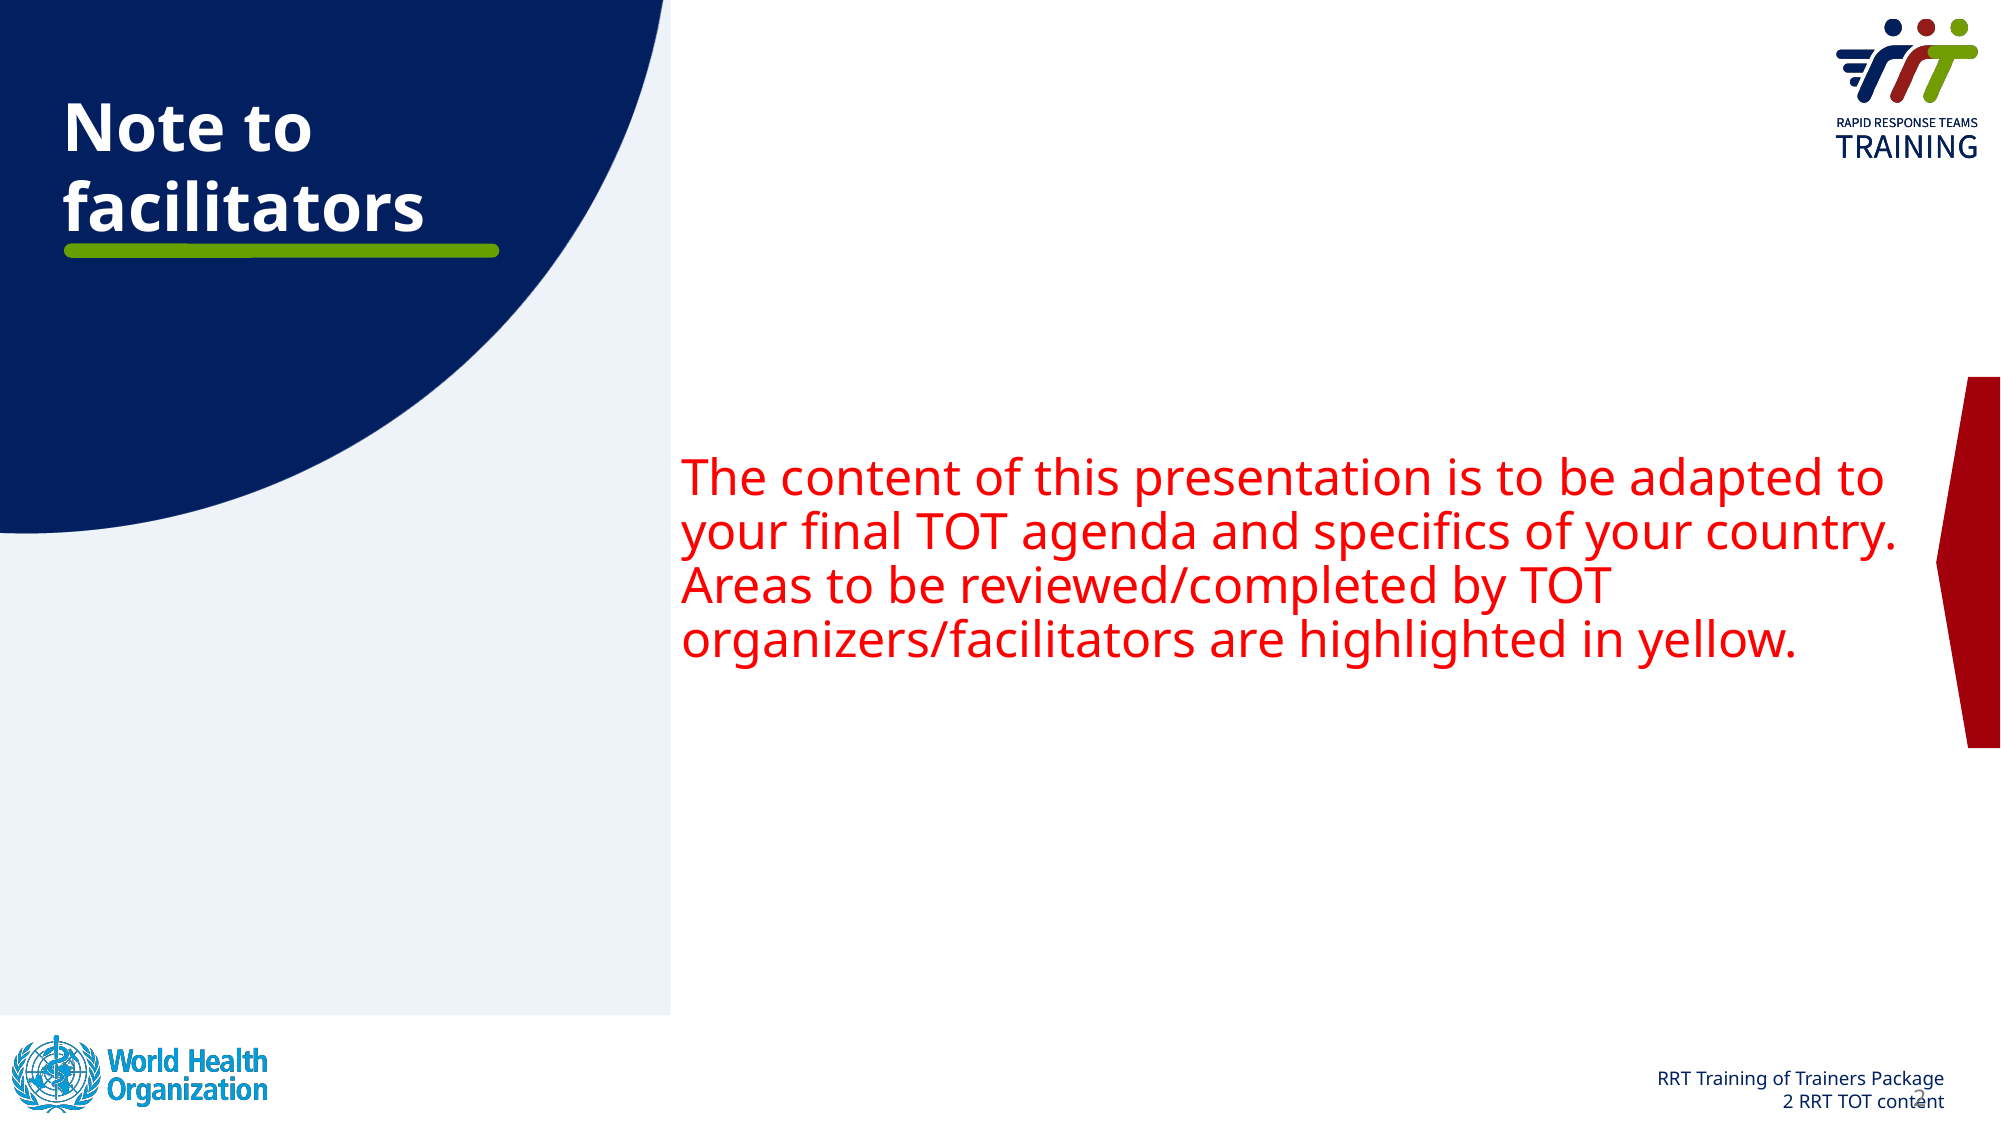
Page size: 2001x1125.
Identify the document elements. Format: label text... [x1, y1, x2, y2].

picture [71, 1053, 90, 1091]
picture [36, 1088, 78, 1105]
picture [22, 1062, 26, 1077]
picture [46, 1056, 54, 1062]
picture [1835, 19, 1978, 167]
picture [12, 1035, 54, 1068]
picture [0, 0, 670, 538]
picture [34, 1054, 43, 1078]
picture [24, 1054, 36, 1087]
text_box Note to facilitators [54, 77, 555, 252]
picture [59, 1035, 267, 1113]
picture [12, 1083, 48, 1113]
text_box [63, 243, 500, 258]
text_box The content of this presentation is to be adapted to your final TOT agenda and specifics of your country. Areas to be reviewed/completed by TOT organizers/facilitators are highlighted in yellow. [673, 314, 1910, 676]
picture [30, 1083, 37, 1091]
picture [40, 1062, 47, 1070]
picture [50, 1108, 62, 1113]
